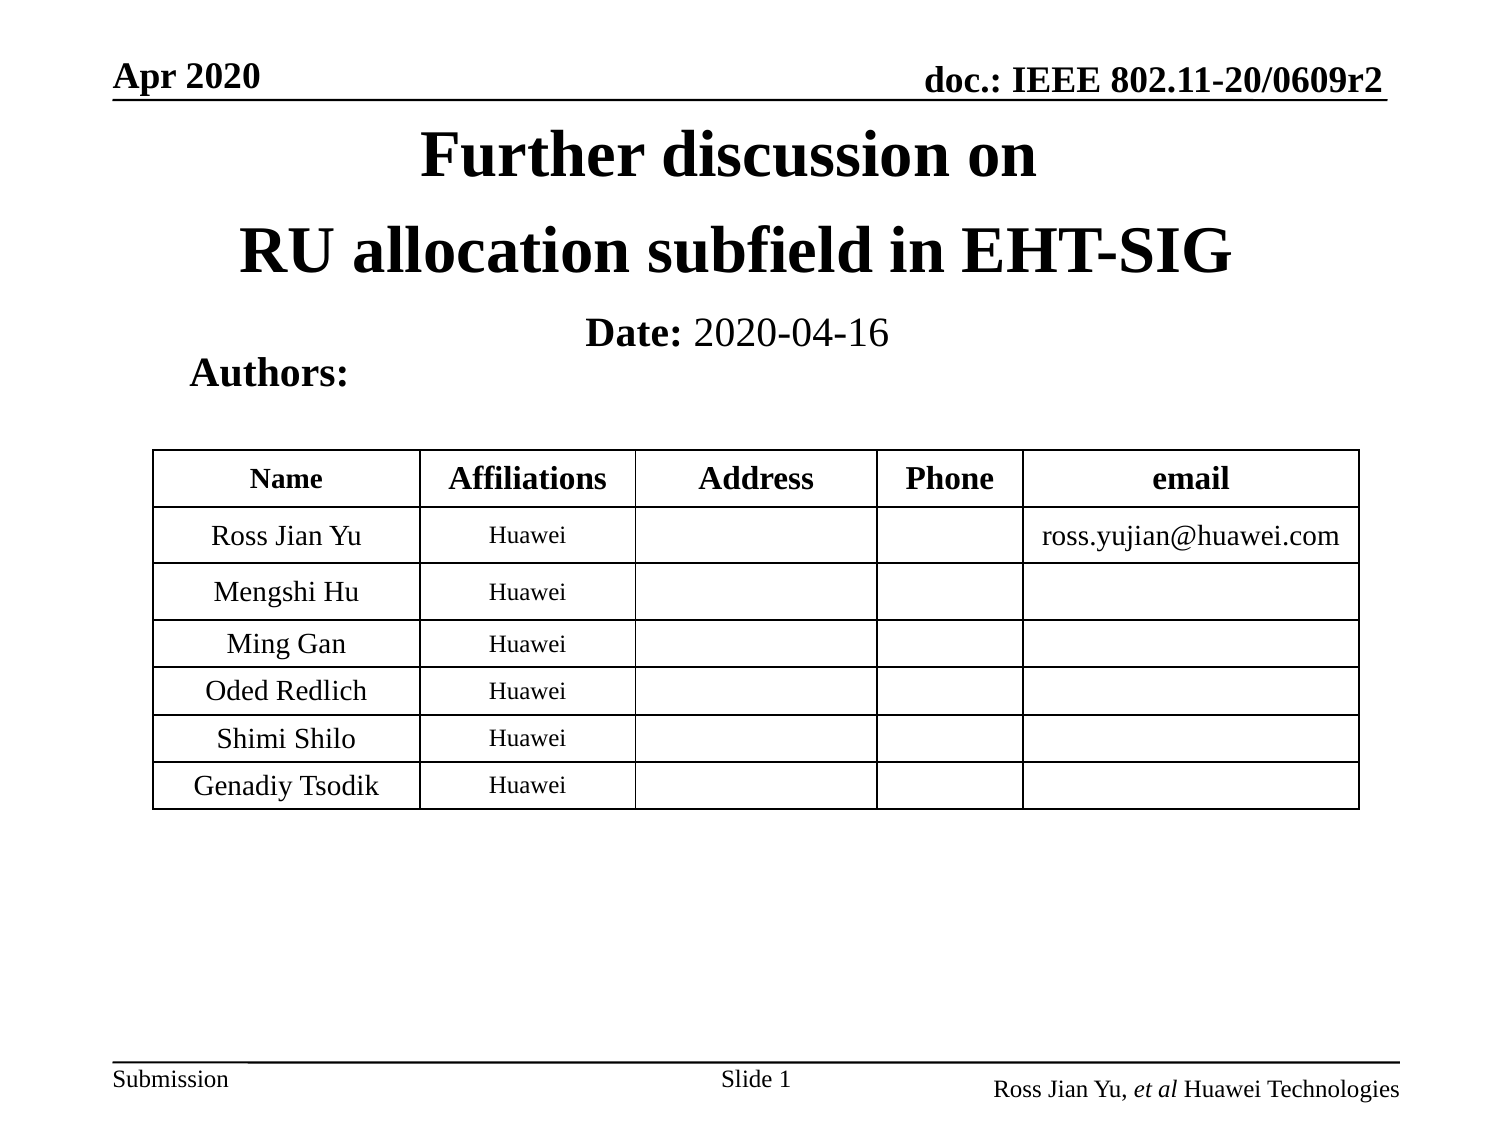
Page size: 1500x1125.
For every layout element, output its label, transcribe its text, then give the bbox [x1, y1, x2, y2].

table_header email [1024, 451, 1358, 506]
table_header Phone [878, 451, 1022, 506]
table_cell Shimi Shilo [154, 716, 419, 761]
table_cell [878, 621, 1022, 666]
table_cell [636, 621, 876, 666]
table_cell Ming Gan [154, 621, 419, 666]
table_cell Huawei [421, 763, 635, 808]
table_cell Huawei [421, 621, 635, 666]
table_cell [878, 716, 1022, 761]
table_cell Ross Jian Yu [154, 508, 419, 562]
table_header Affiliations [421, 451, 635, 506]
table_cell [1024, 716, 1358, 761]
table_cell [1024, 763, 1358, 808]
table_cell [1024, 564, 1358, 619]
table_cell Huawei [421, 508, 635, 562]
table_cell [1024, 621, 1358, 666]
table_cell Huawei [421, 564, 635, 619]
table_cell [636, 564, 876, 619]
table_header Name [154, 451, 419, 506]
table_cell [636, 716, 876, 761]
table_cell [878, 668, 1022, 714]
table_cell ross.yujian@huawei.com [1024, 508, 1358, 562]
title Further discussion on RU allocation subfield in EHT-SIG [18, 121, 1457, 258]
text_box Authors: [174, 337, 412, 400]
table_cell [1024, 668, 1358, 714]
slide_number Slide 1 [712, 1061, 800, 1093]
table_cell Genadiy Tsodik [154, 763, 419, 808]
table_cell [636, 763, 876, 808]
table_cell Mengshi Hu [154, 564, 419, 619]
table_header Address [636, 451, 876, 506]
table_cell [636, 508, 876, 562]
table_cell [636, 668, 876, 714]
table_cell Huawei [421, 716, 635, 761]
table_cell [878, 763, 1022, 808]
list Date: 2020-04-16 [99, 297, 1376, 361]
table_cell Oded Redlich [154, 668, 419, 714]
table_cell Huawei [421, 668, 635, 714]
table_cell [878, 508, 1022, 562]
table_cell [878, 564, 1022, 619]
